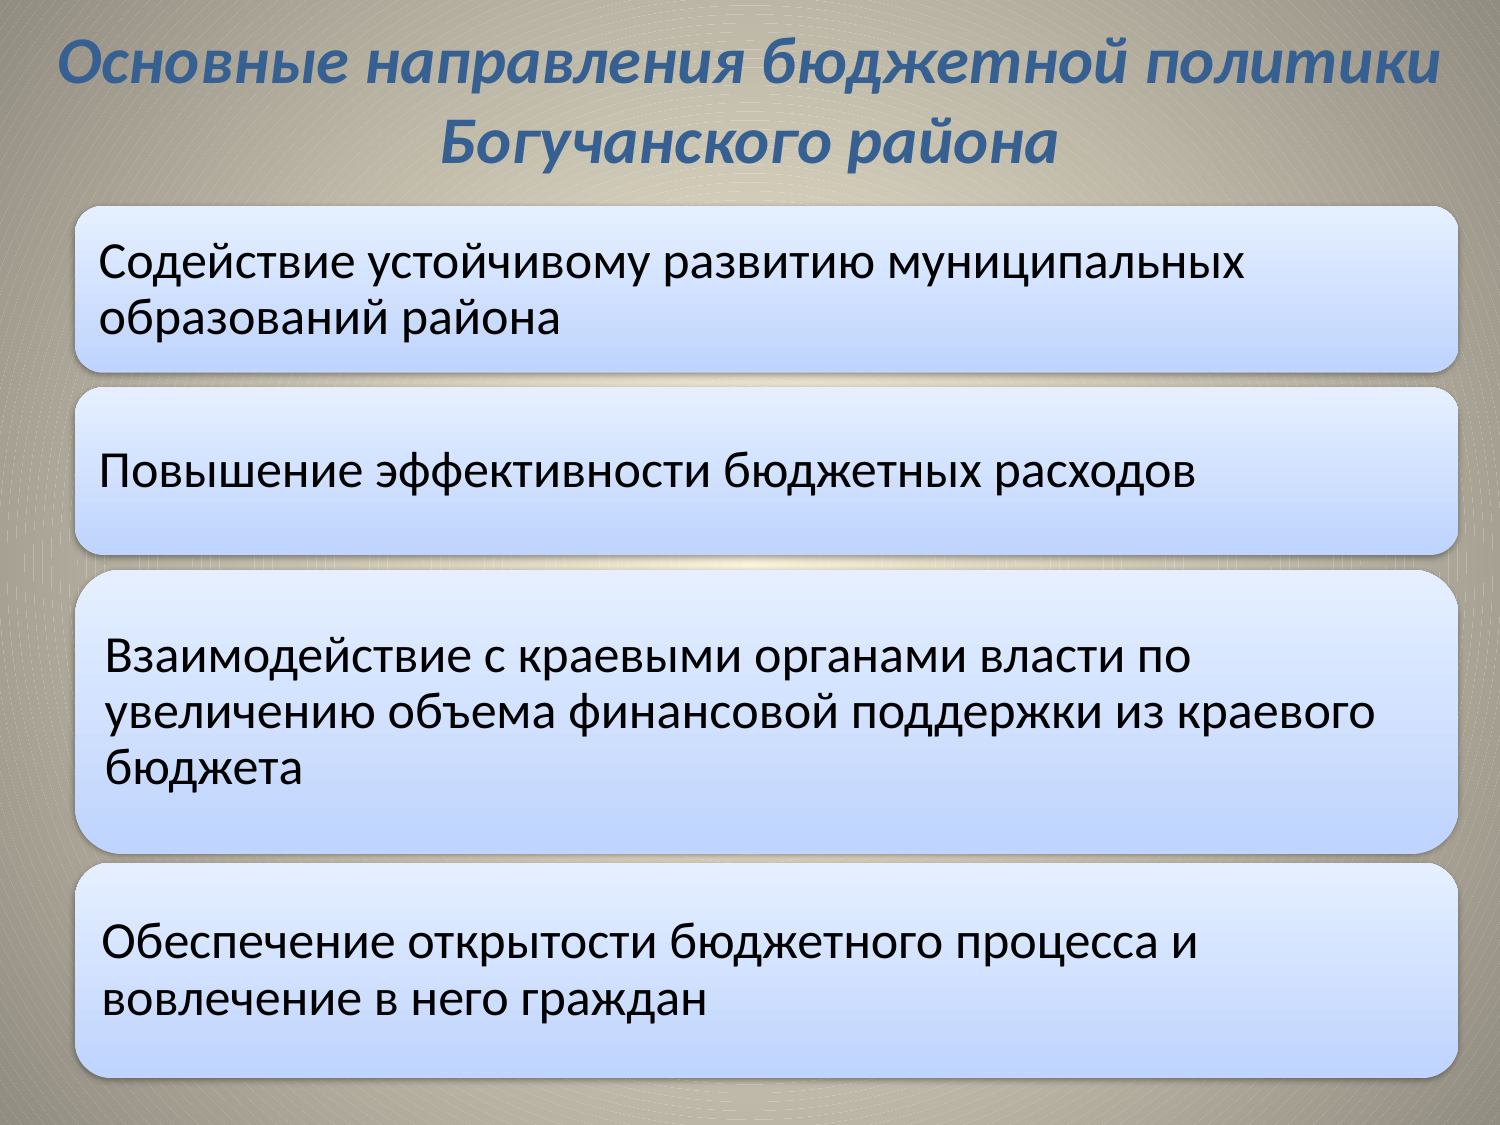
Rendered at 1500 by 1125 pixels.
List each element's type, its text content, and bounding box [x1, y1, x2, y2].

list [74, 195, 1459, 1095]
title Основные направления бюджетной политики Богучанского района [29, 45, 1471, 149]
